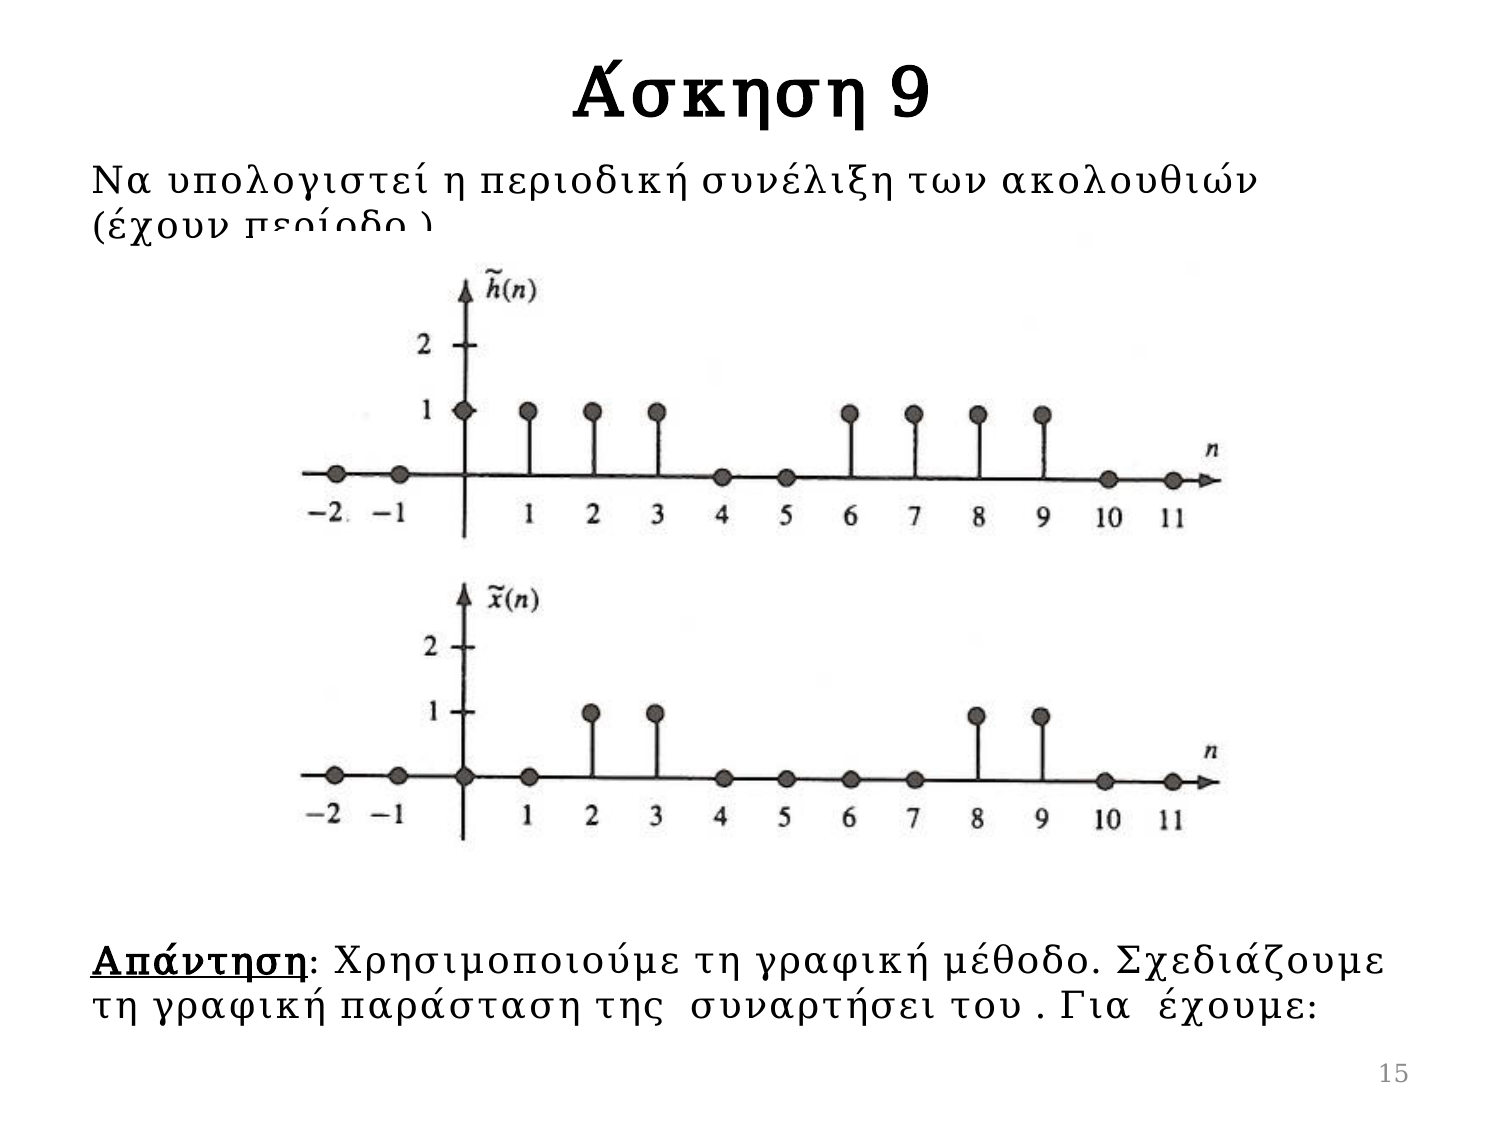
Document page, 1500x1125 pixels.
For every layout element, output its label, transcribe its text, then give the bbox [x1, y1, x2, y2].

slide_number 15 [1222, 1042, 1425, 1103]
picture [253, 231, 1267, 882]
title Άσκηση 9 [75, 19, 1425, 159]
